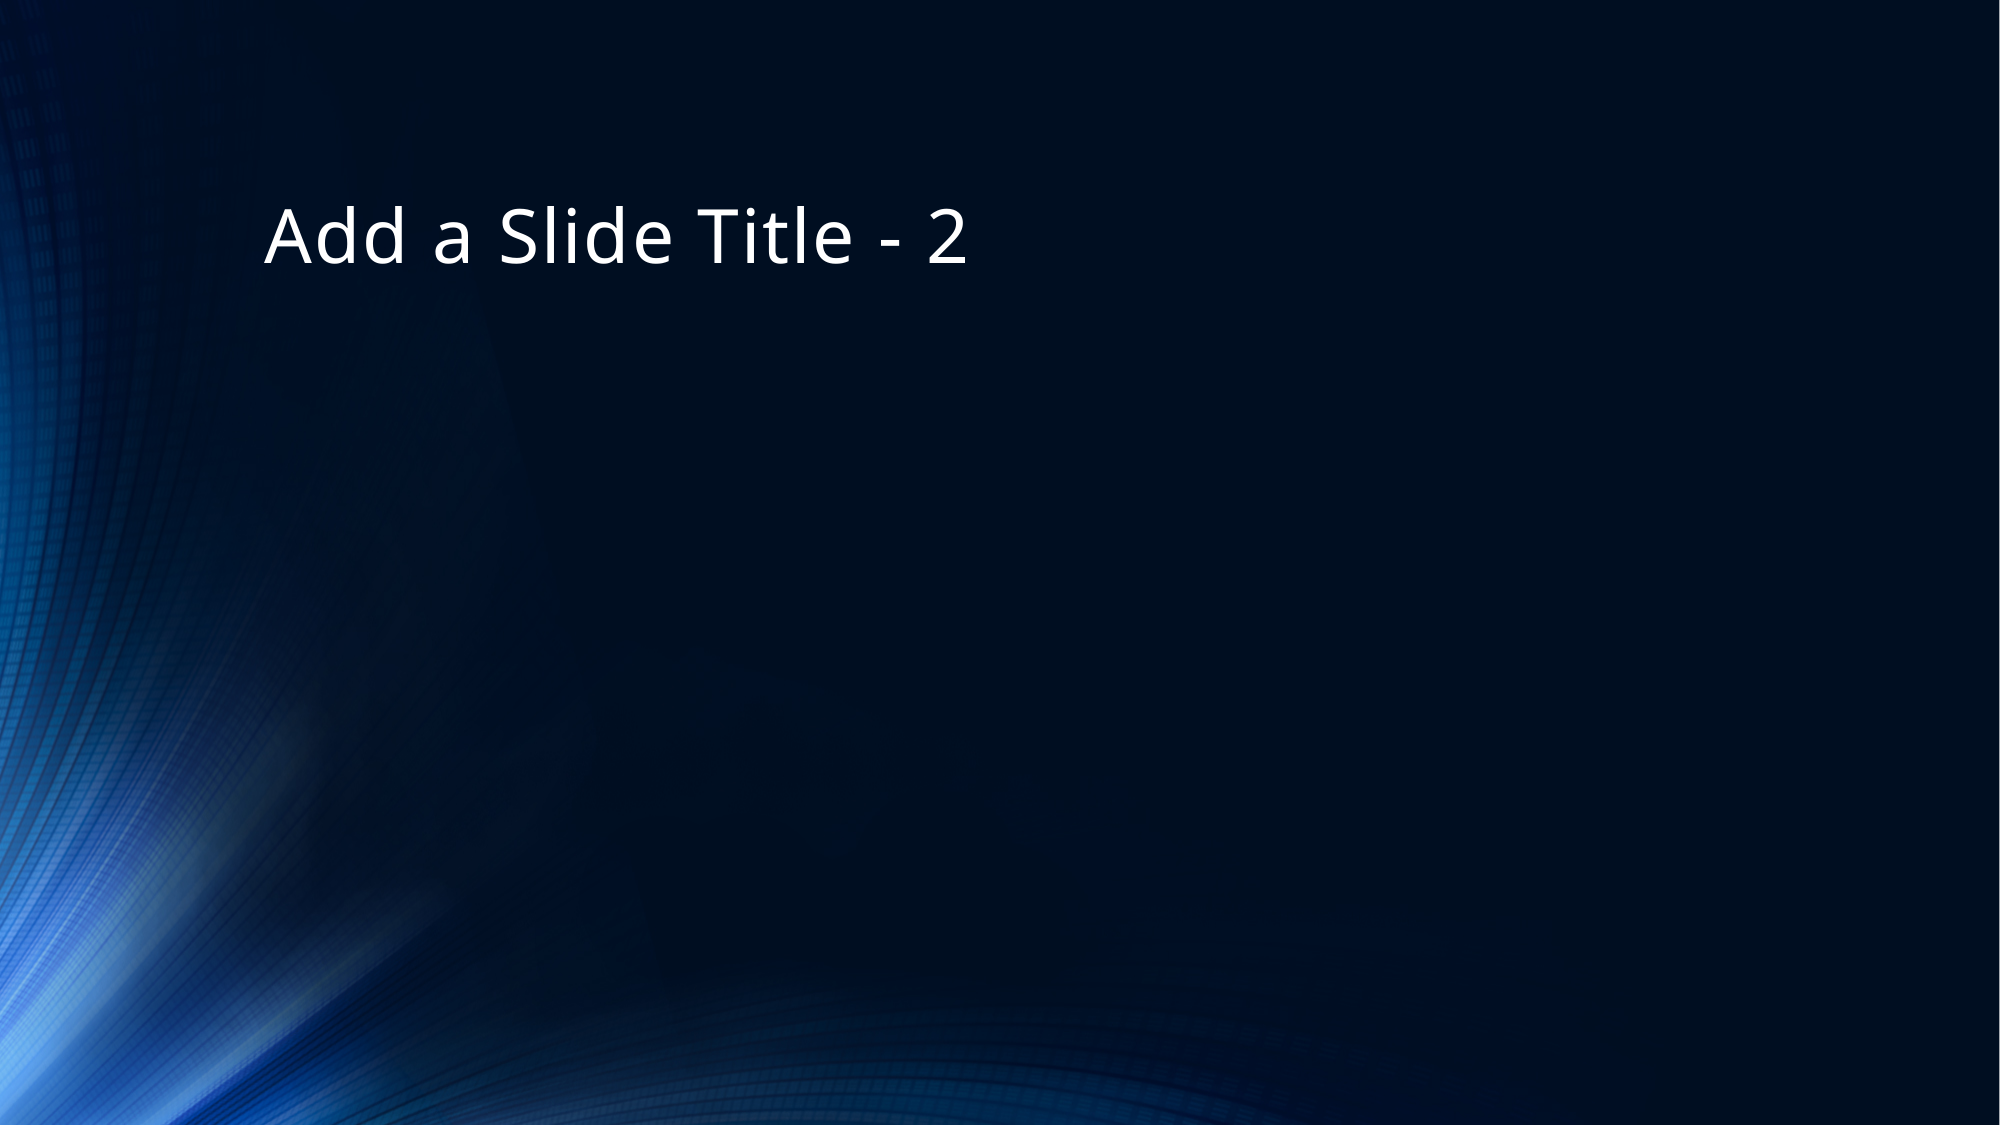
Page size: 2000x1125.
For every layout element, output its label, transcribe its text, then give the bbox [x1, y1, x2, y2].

title Add a Slide Title - 2 [249, 62, 1750, 288]
picture [0, 0, 2000, 1125]
